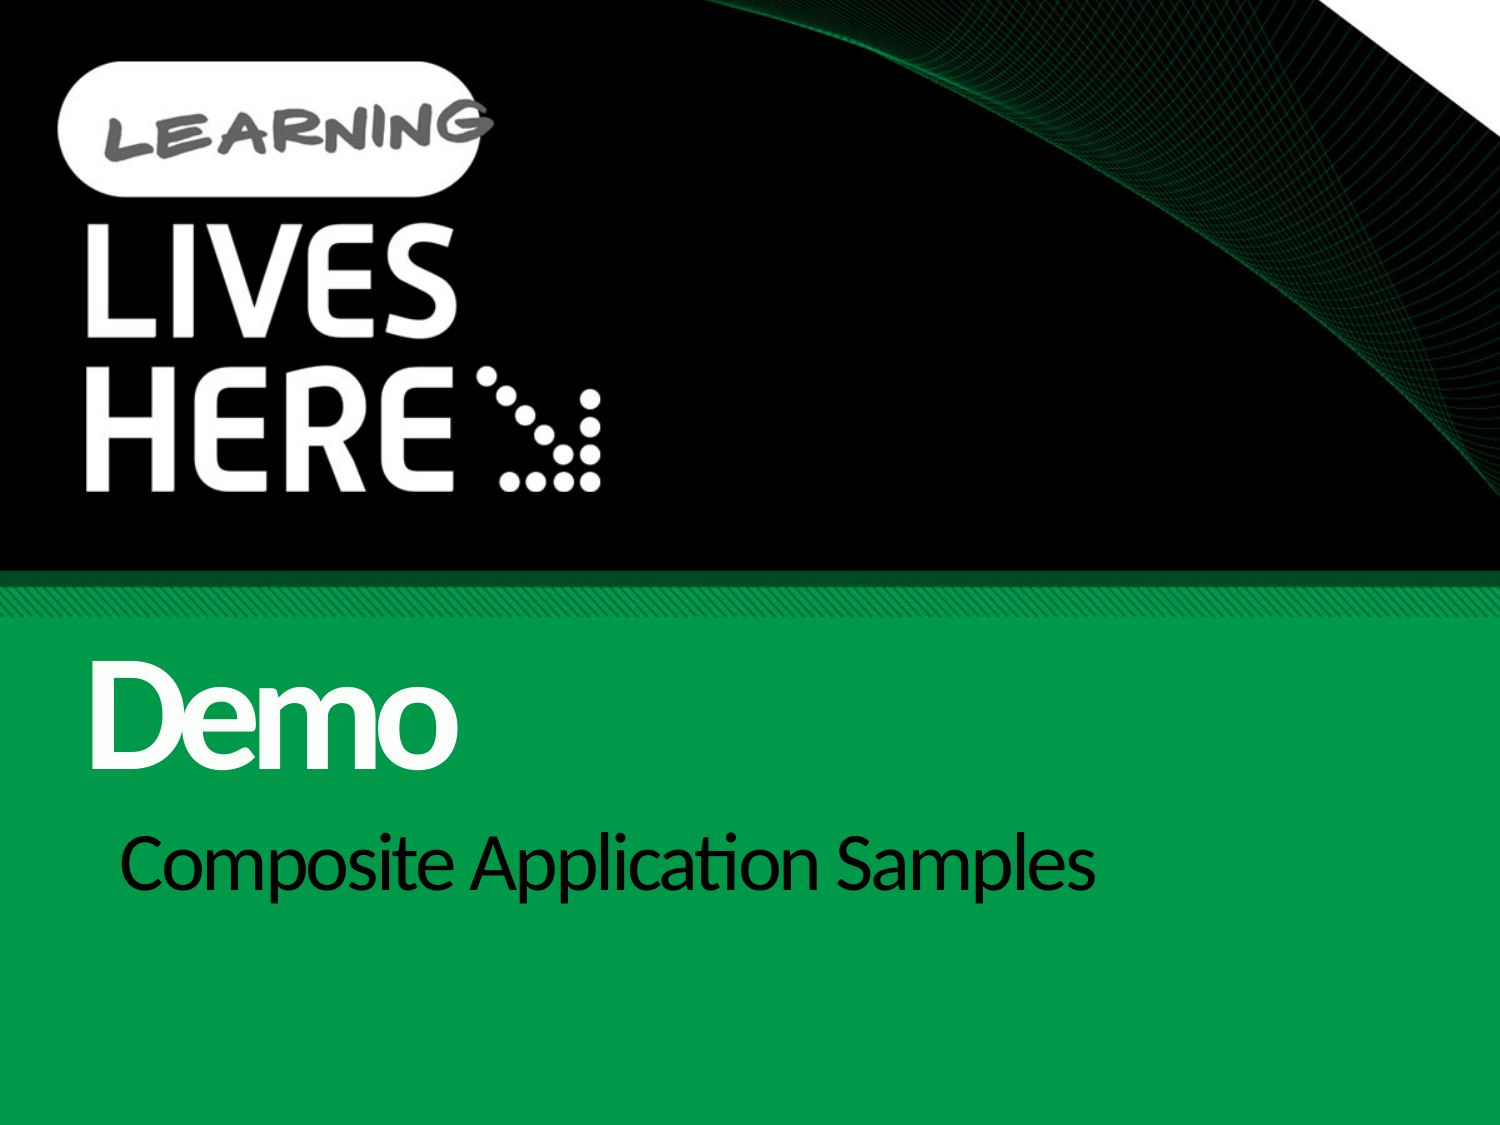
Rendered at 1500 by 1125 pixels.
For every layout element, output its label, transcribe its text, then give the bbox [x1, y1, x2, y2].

title Composite Application Samples [119, 818, 1375, 943]
picture [0, 0, 1500, 1125]
list Demo [83, 625, 1344, 800]
